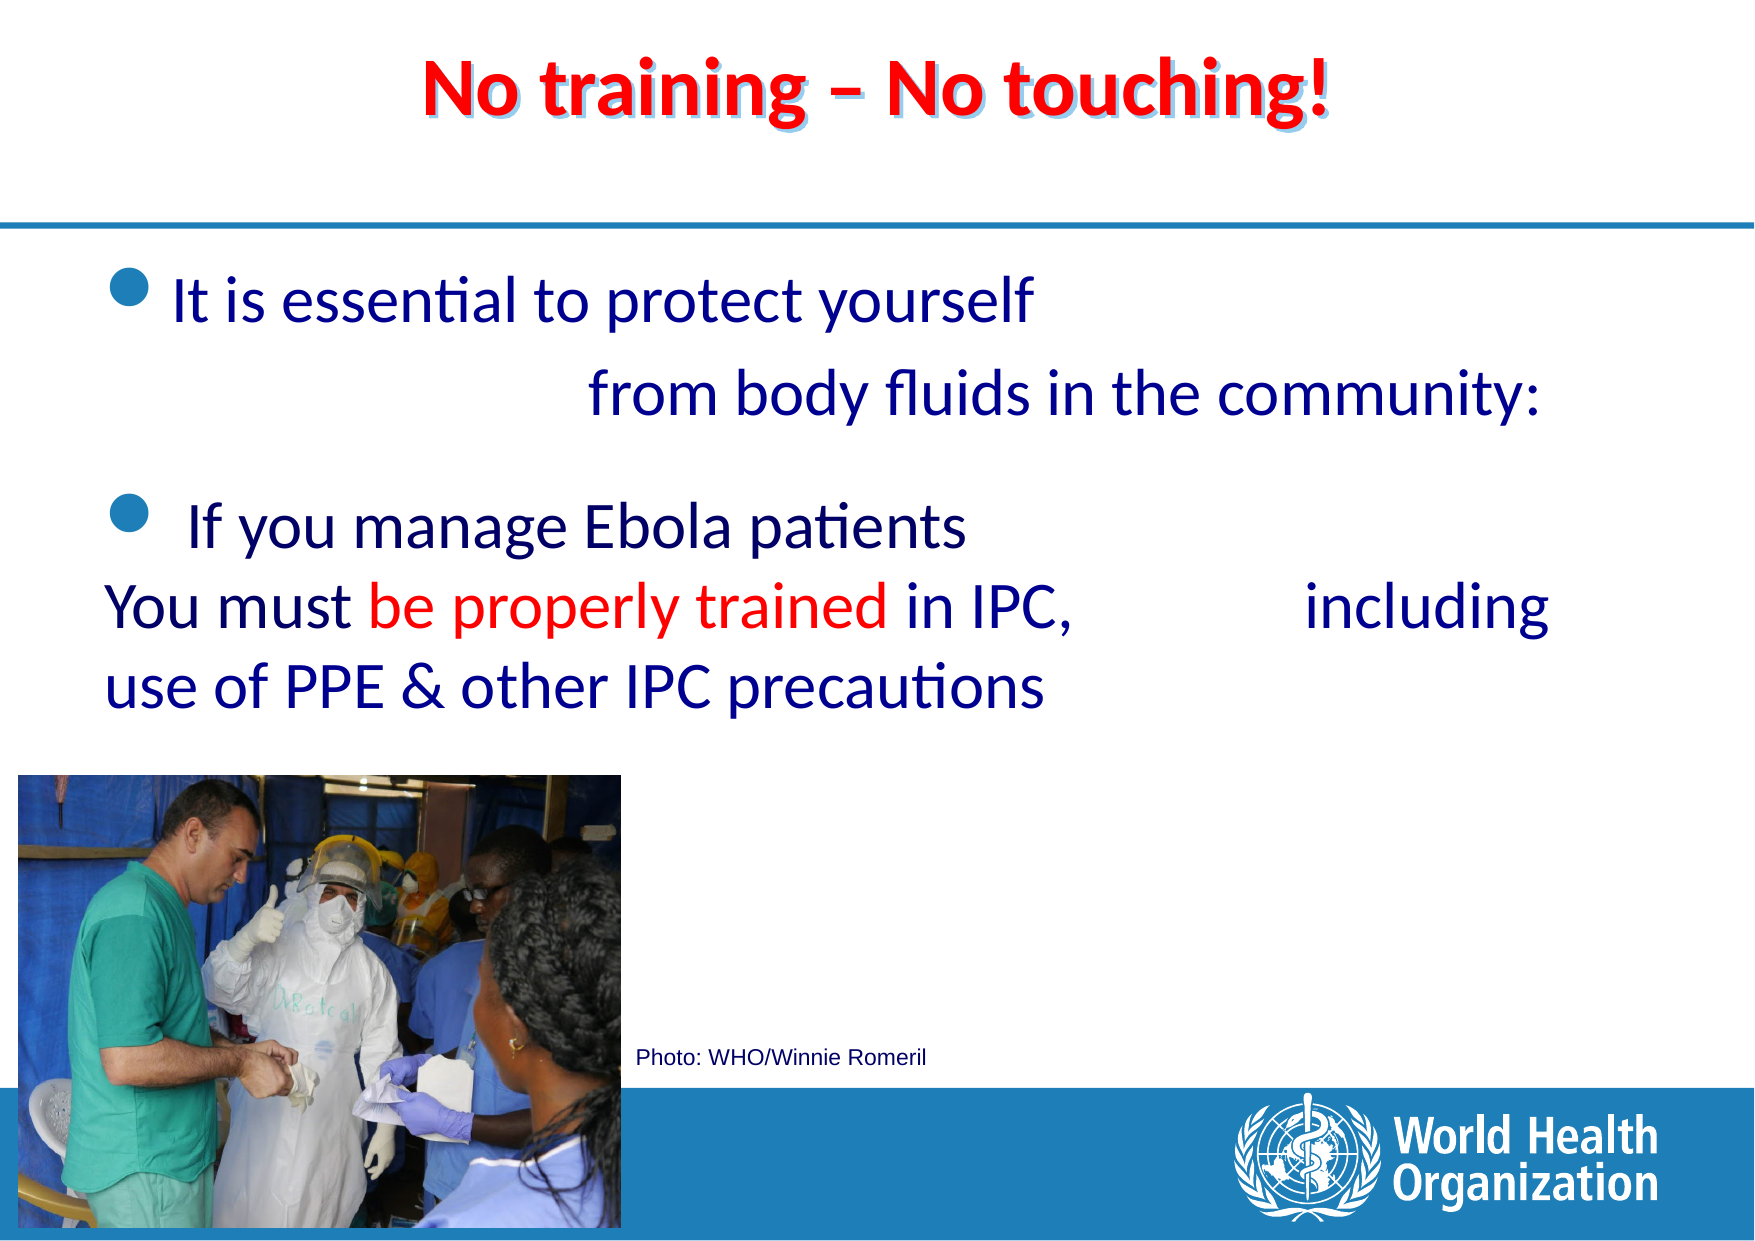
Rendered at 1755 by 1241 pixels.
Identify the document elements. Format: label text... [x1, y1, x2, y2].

title No training – No touching! [0, 0, 1755, 165]
list It is essential to protect yourself from body fluids in the community: If you manage Ebola patients You must be properly trained in IPC, including use of PPE & other IPC precautions [104, 255, 1611, 868]
text_box Photo: WHO/Winnie Romeril [626, 1035, 1268, 1078]
picture [18, 775, 622, 1228]
